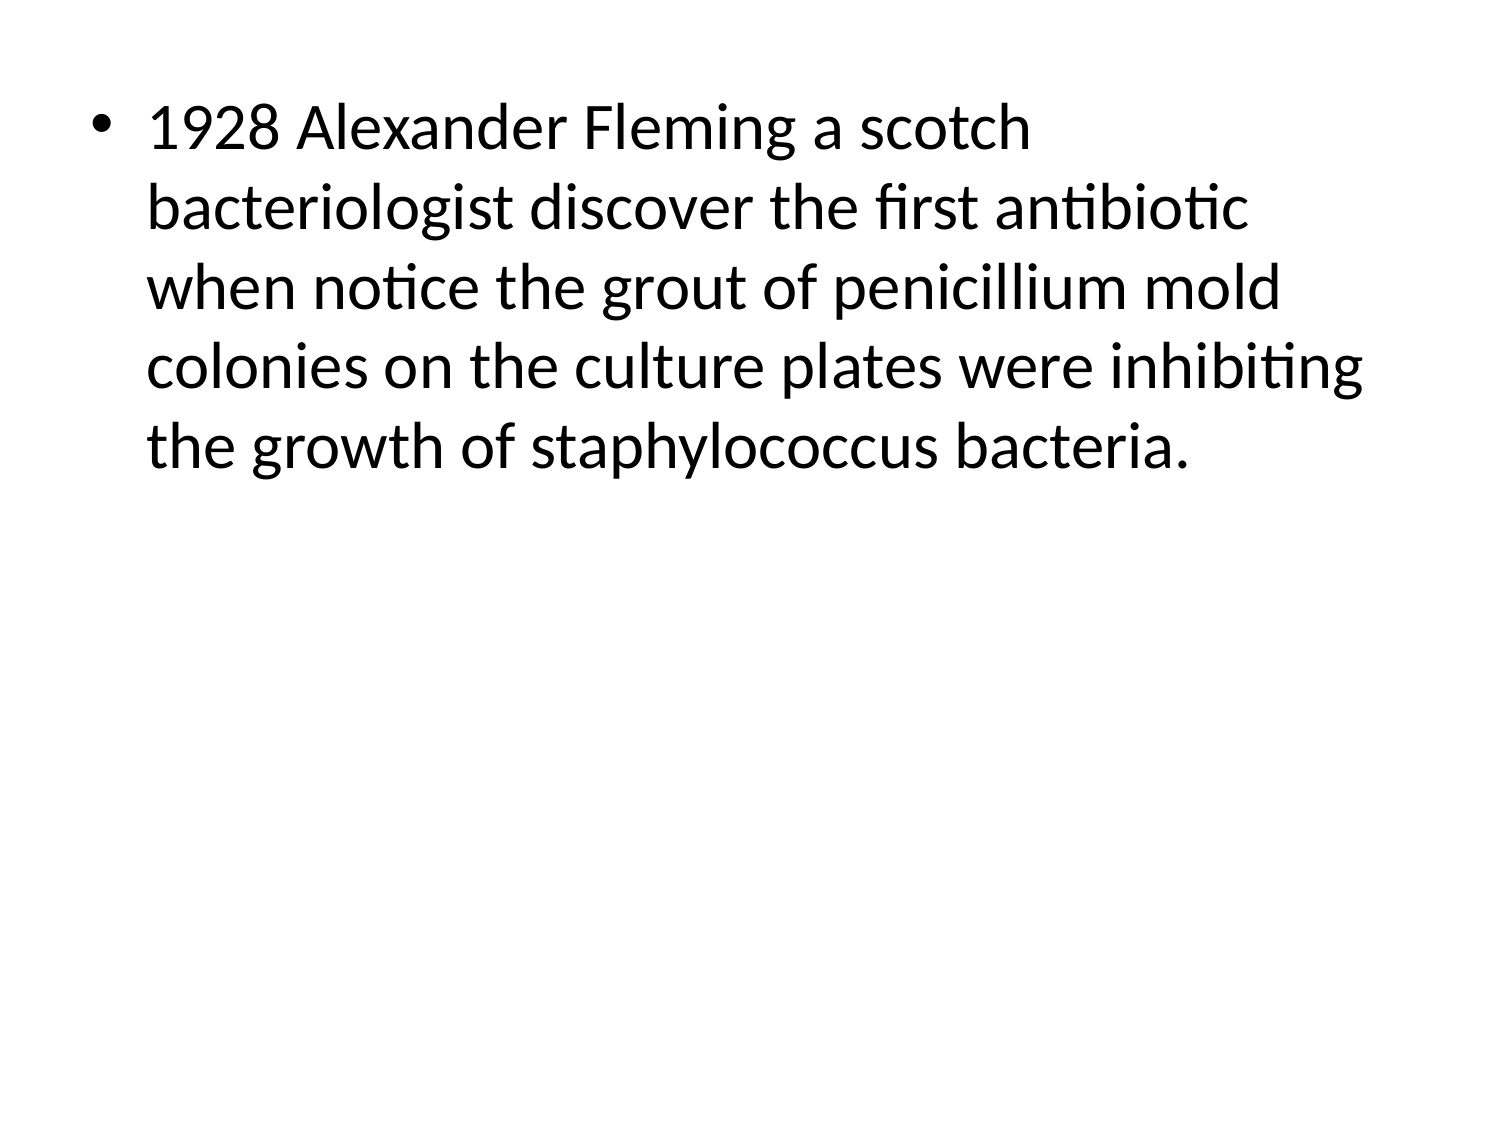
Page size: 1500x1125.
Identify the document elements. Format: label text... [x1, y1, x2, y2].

list 1928 Alexander Fleming a scotch bacteriologist discover the first antibiotic when notice the grout of penicillium mold colonies on the culture plates were inhibiting the growth of staphylococcus bacteria. [75, 75, 1425, 1005]
